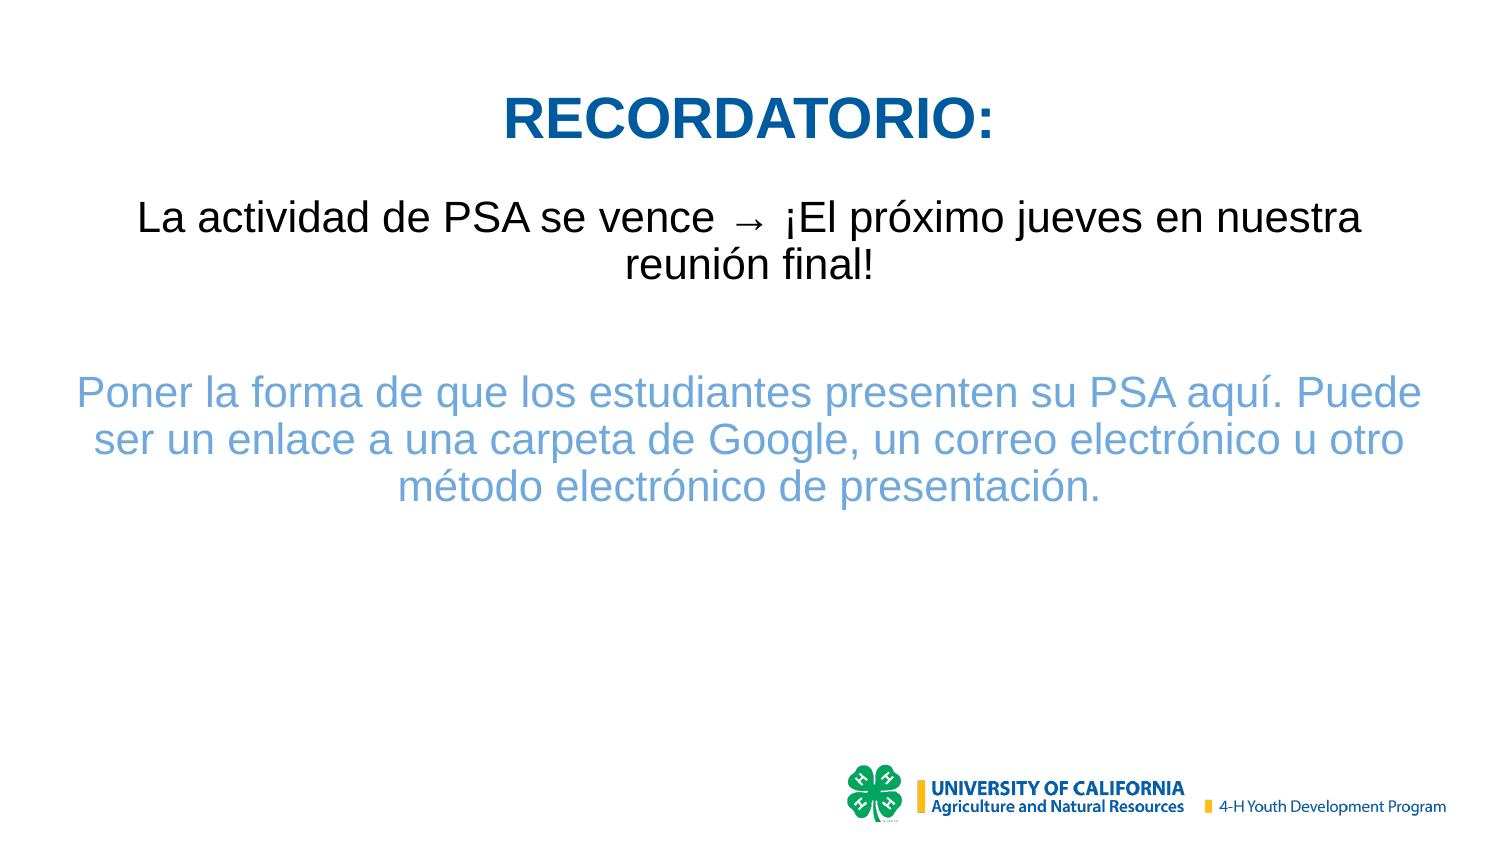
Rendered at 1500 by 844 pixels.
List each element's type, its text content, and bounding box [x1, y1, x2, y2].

title RECORDATORIO: [51, 72, 1449, 167]
list La actividad de PSA se vence → ¡El próximo jueves en nuestra reunión final! Poner la forma de que los estudiantes presenten su PSA aquí. Puede ser un enlace a una carpeta de Google, un correo electrónico u otro método electrónico de presentación. [51, 189, 1449, 750]
picture [844, 760, 1451, 825]
